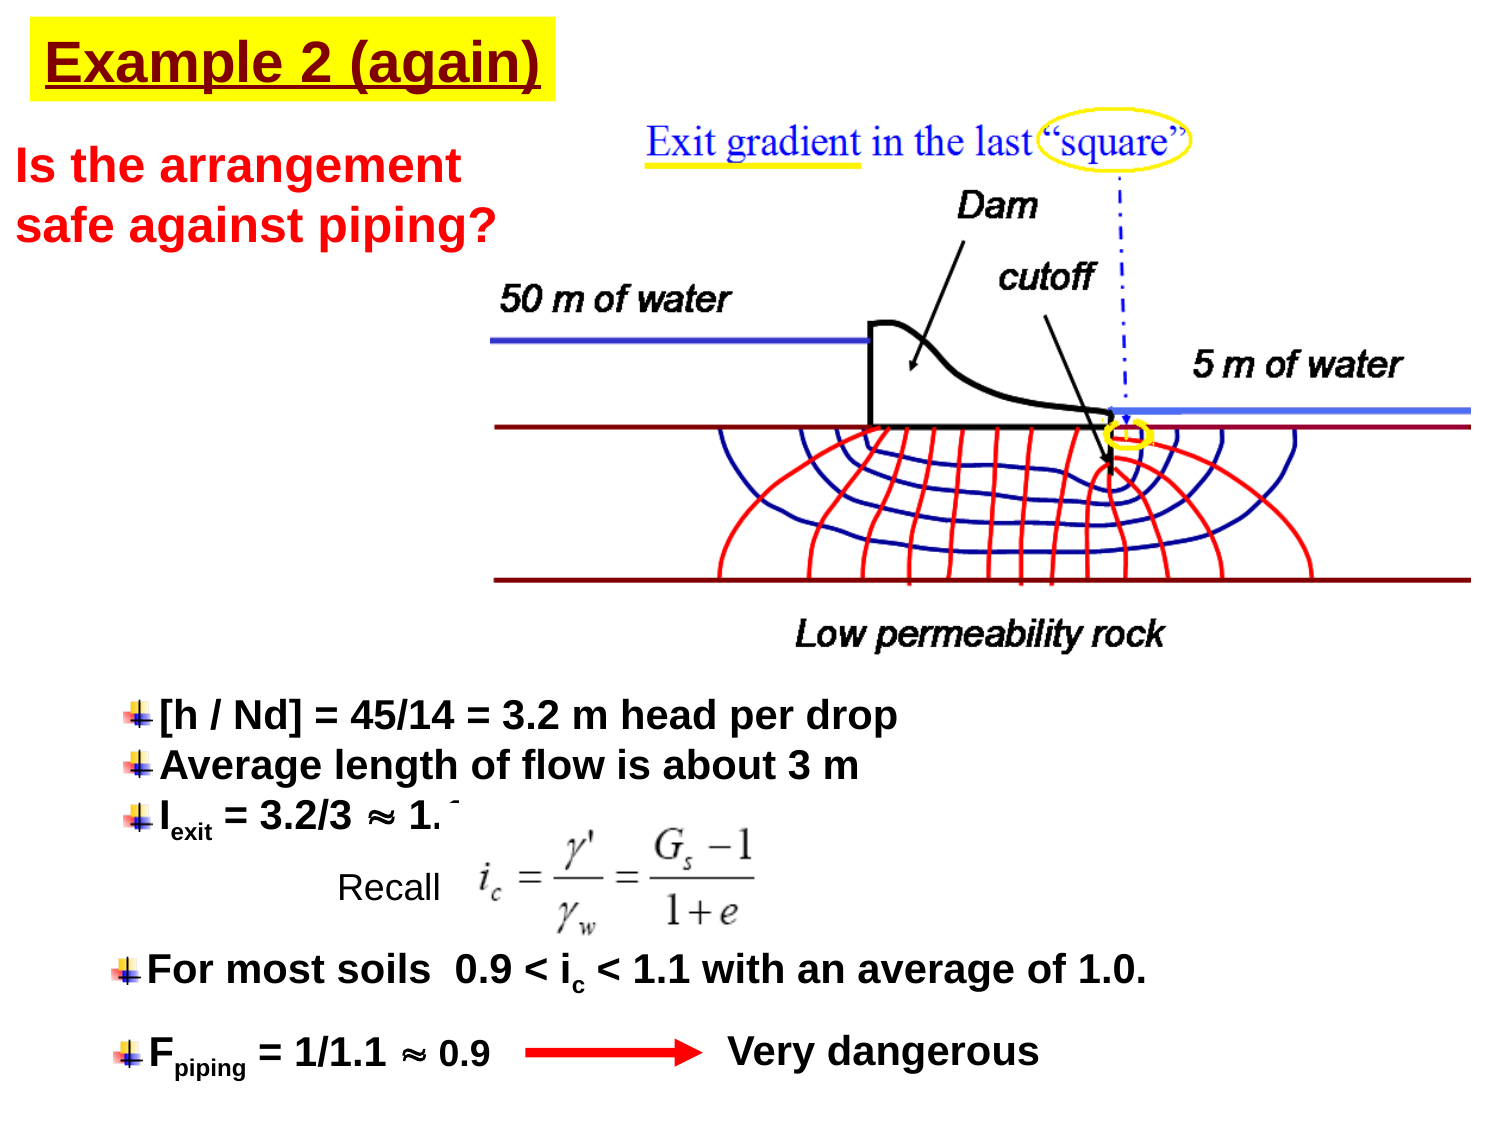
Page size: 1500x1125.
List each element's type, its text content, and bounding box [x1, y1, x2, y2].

text_box Fpiping = 1/1.1  0.9 [98, 1017, 517, 1089]
picture [123, 748, 153, 778]
text_box Example 2 (again) [29, 16, 556, 102]
text_box For most soils 0.9 < ic < 1.1 with an average of 1.0. [96, 934, 1163, 1006]
text_box Very dangerous [712, 1016, 1056, 1081]
text_box [525, 1046, 703, 1059]
picture [123, 801, 153, 832]
picture [111, 955, 141, 985]
text_box Recall [311, 855, 434, 916]
text_box [h / Nd] = 45/14 = 3.2 m head per drop Average length of flow is about 3 m Iexit = 3.2/3  1.1 [108, 680, 914, 853]
picture [439, 803, 789, 952]
picture [123, 698, 153, 728]
picture [489, 89, 1471, 674]
picture [113, 1038, 143, 1068]
text_box Is the arrangement safe against piping? [0, 125, 484, 261]
